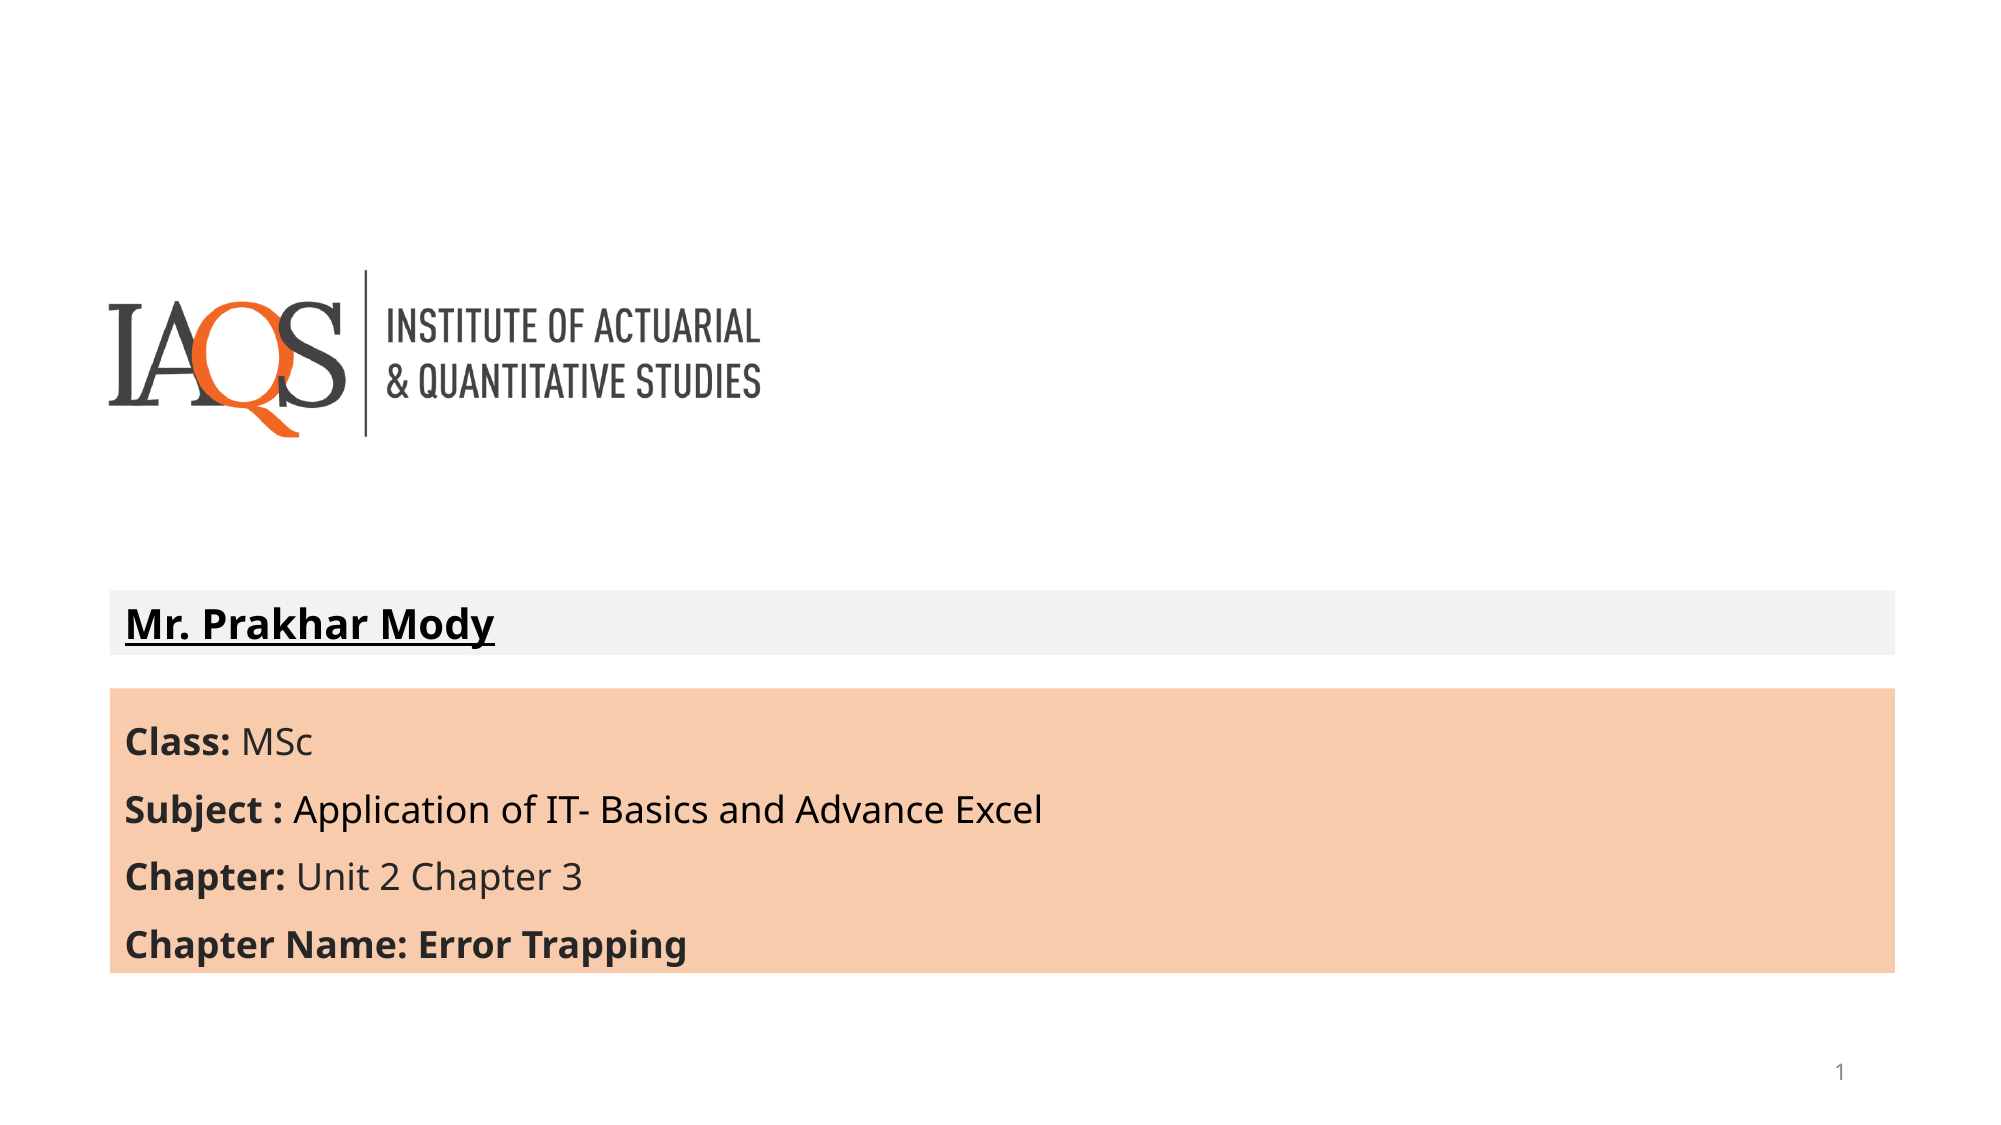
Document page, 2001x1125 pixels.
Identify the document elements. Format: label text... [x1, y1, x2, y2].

text_box Mr. Prakhar Mody [109, 590, 1895, 656]
text_box Class: MSc Subject : Application of IT- Basics and Advance Excel Chapter: Unit 2 Chapter 3 Chapter Name: Error Trapping [109, 688, 1895, 974]
slide_number 1 [1412, 1042, 1863, 1103]
picture [67, 261, 801, 446]
